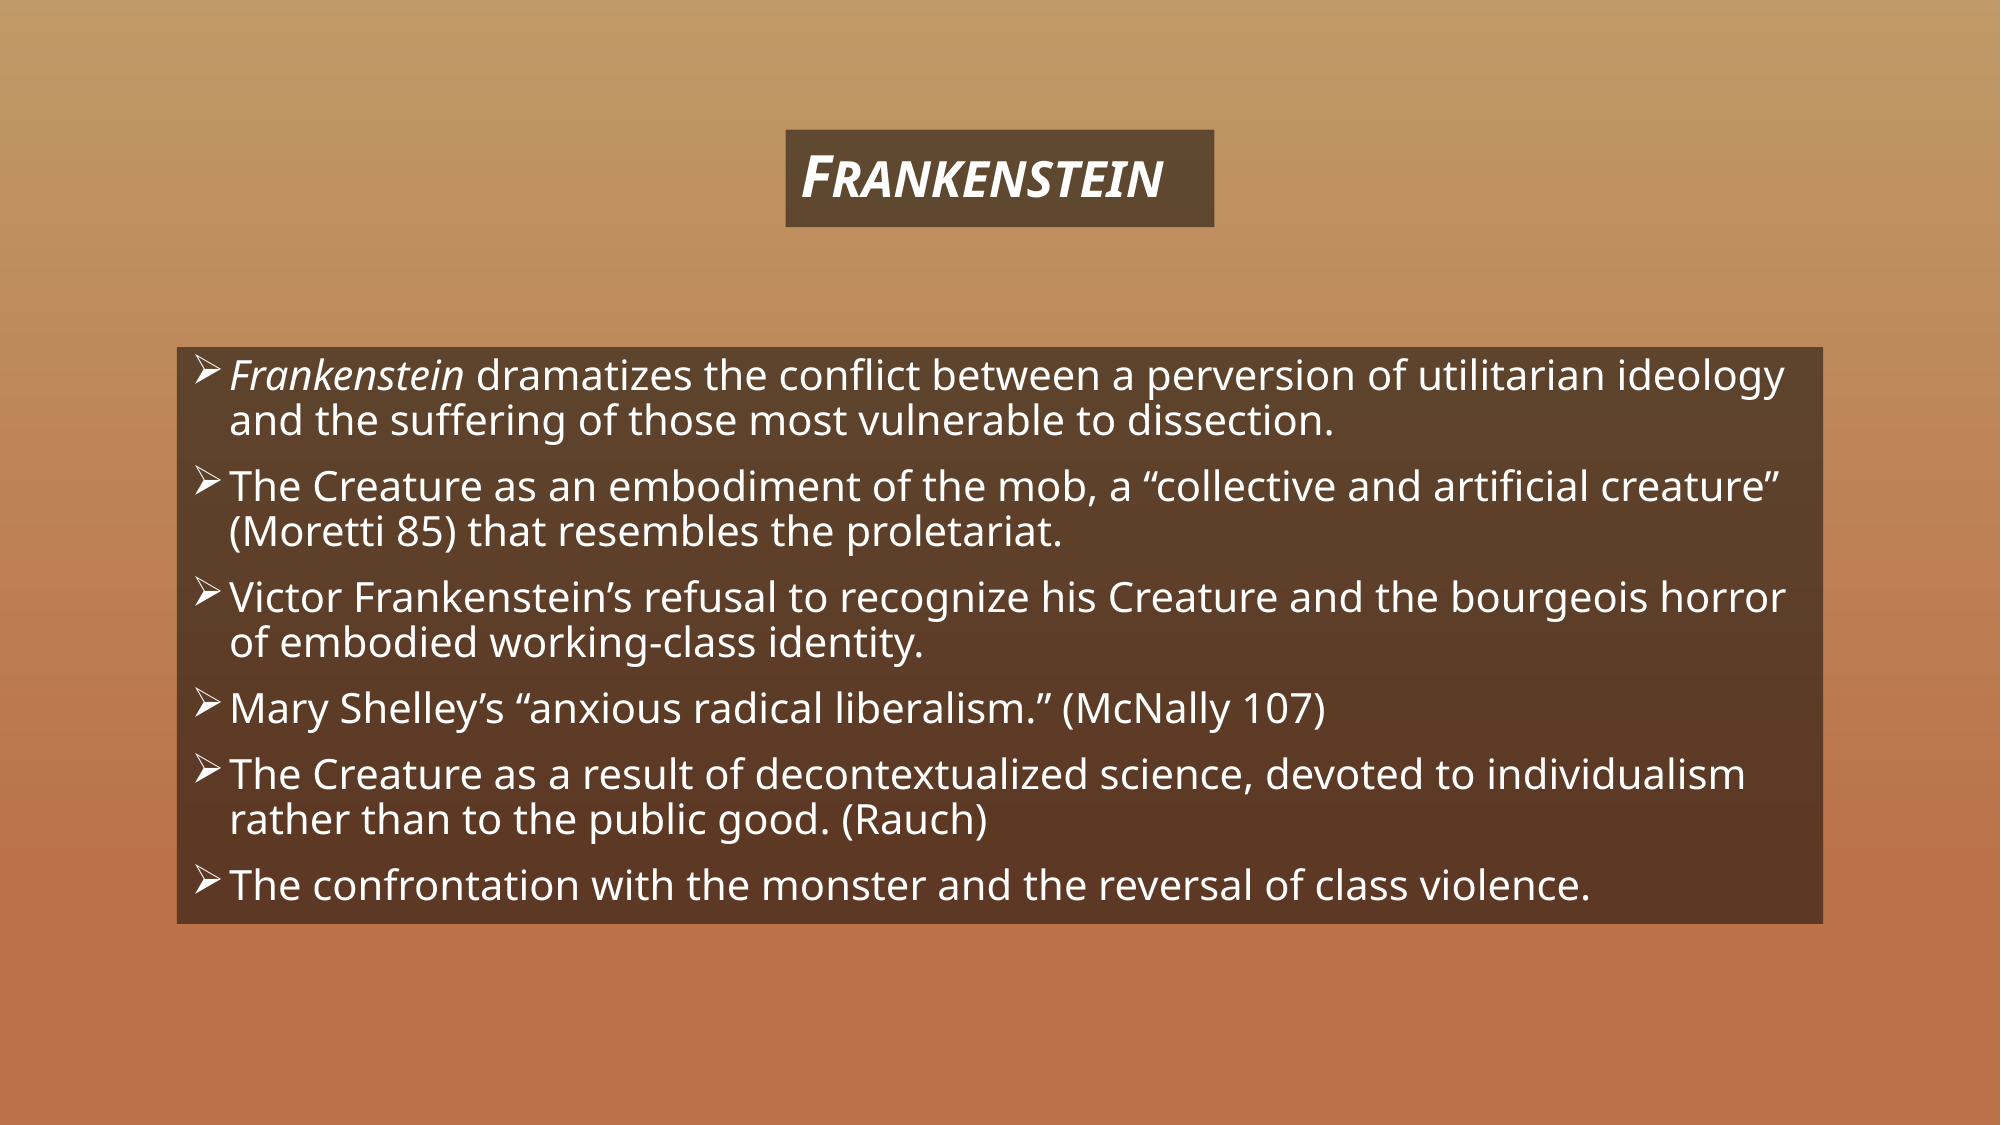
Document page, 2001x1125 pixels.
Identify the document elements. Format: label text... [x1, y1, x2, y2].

title FRANKENSTEIN [785, 129, 1215, 228]
list Frankenstein dramatizes the conflict between a perversion of utilitarian ideology and the suffering of those most vulnerable to dissection. The Creature as an embodiment of the mob, a “collective and artificial creature” (Moretti 85) that resembles the proletariat. Victor Frankenstein’s refusal to recognize his Creature and the bourgeois horror of embodied working-class identity. Mary Shelley’s “anxious radical liberalism.” (McNally 107) The Creature as a result of decontextualized science, devoted to individualism rather than to the public good. (Rauch) The confrontation with the monster and the reversal of class violence. [176, 347, 1824, 924]
